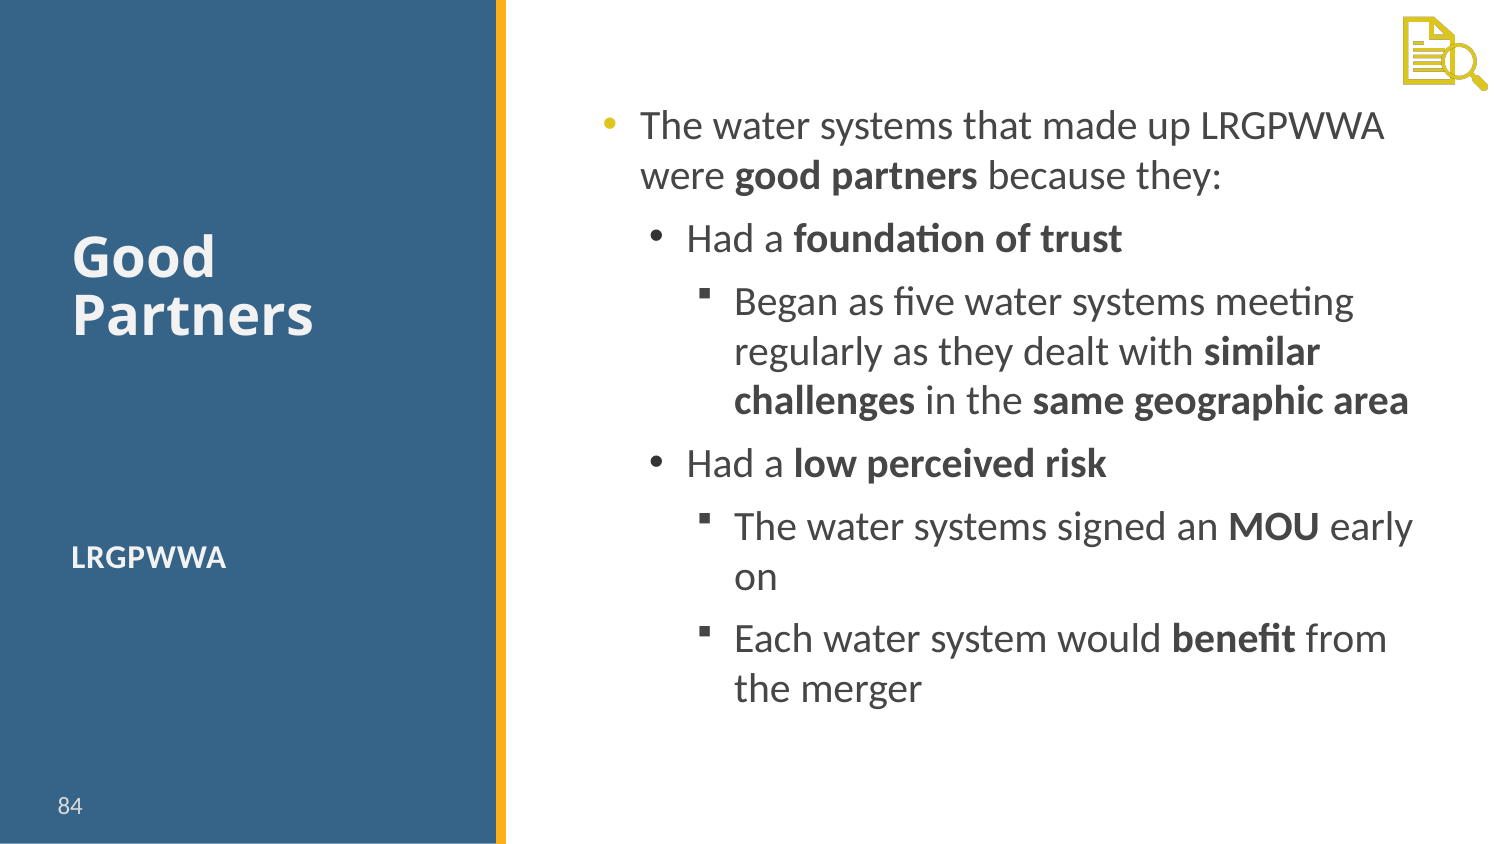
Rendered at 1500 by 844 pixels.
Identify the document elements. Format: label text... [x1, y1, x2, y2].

slide_number 84 [16, 782, 124, 828]
list LRGPWWA [56, 532, 451, 780]
list The water systems that made up LRGPWWA were good partners because they: Had a foundation of trust Began as five water systems meeting regularly as they dealt with similar challenges in the same geographic area Had a low perceived risk The water systems signed an MOU early on Each water system would benefit from the merger [587, 90, 1430, 768]
title Good Partners [56, 73, 451, 355]
picture [1389, 10, 1493, 96]
